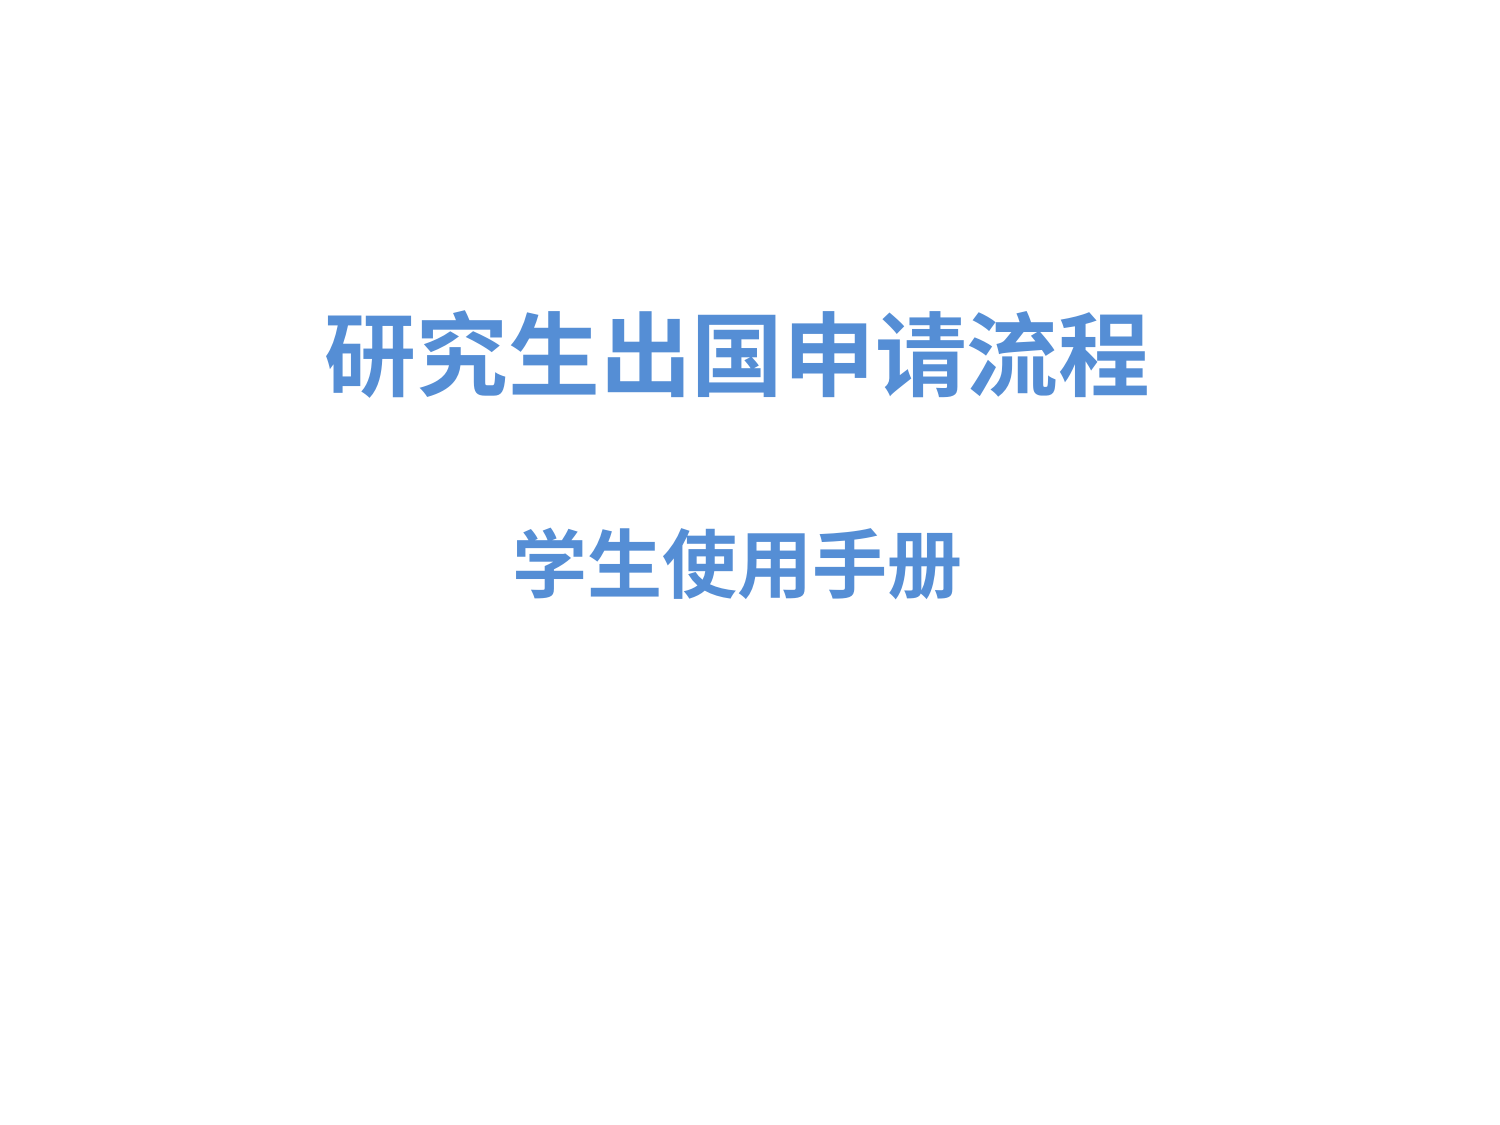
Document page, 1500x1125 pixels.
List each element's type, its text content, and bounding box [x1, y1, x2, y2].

title 研究生出国申请流程 学生使用手册 [100, 196, 1376, 799]
